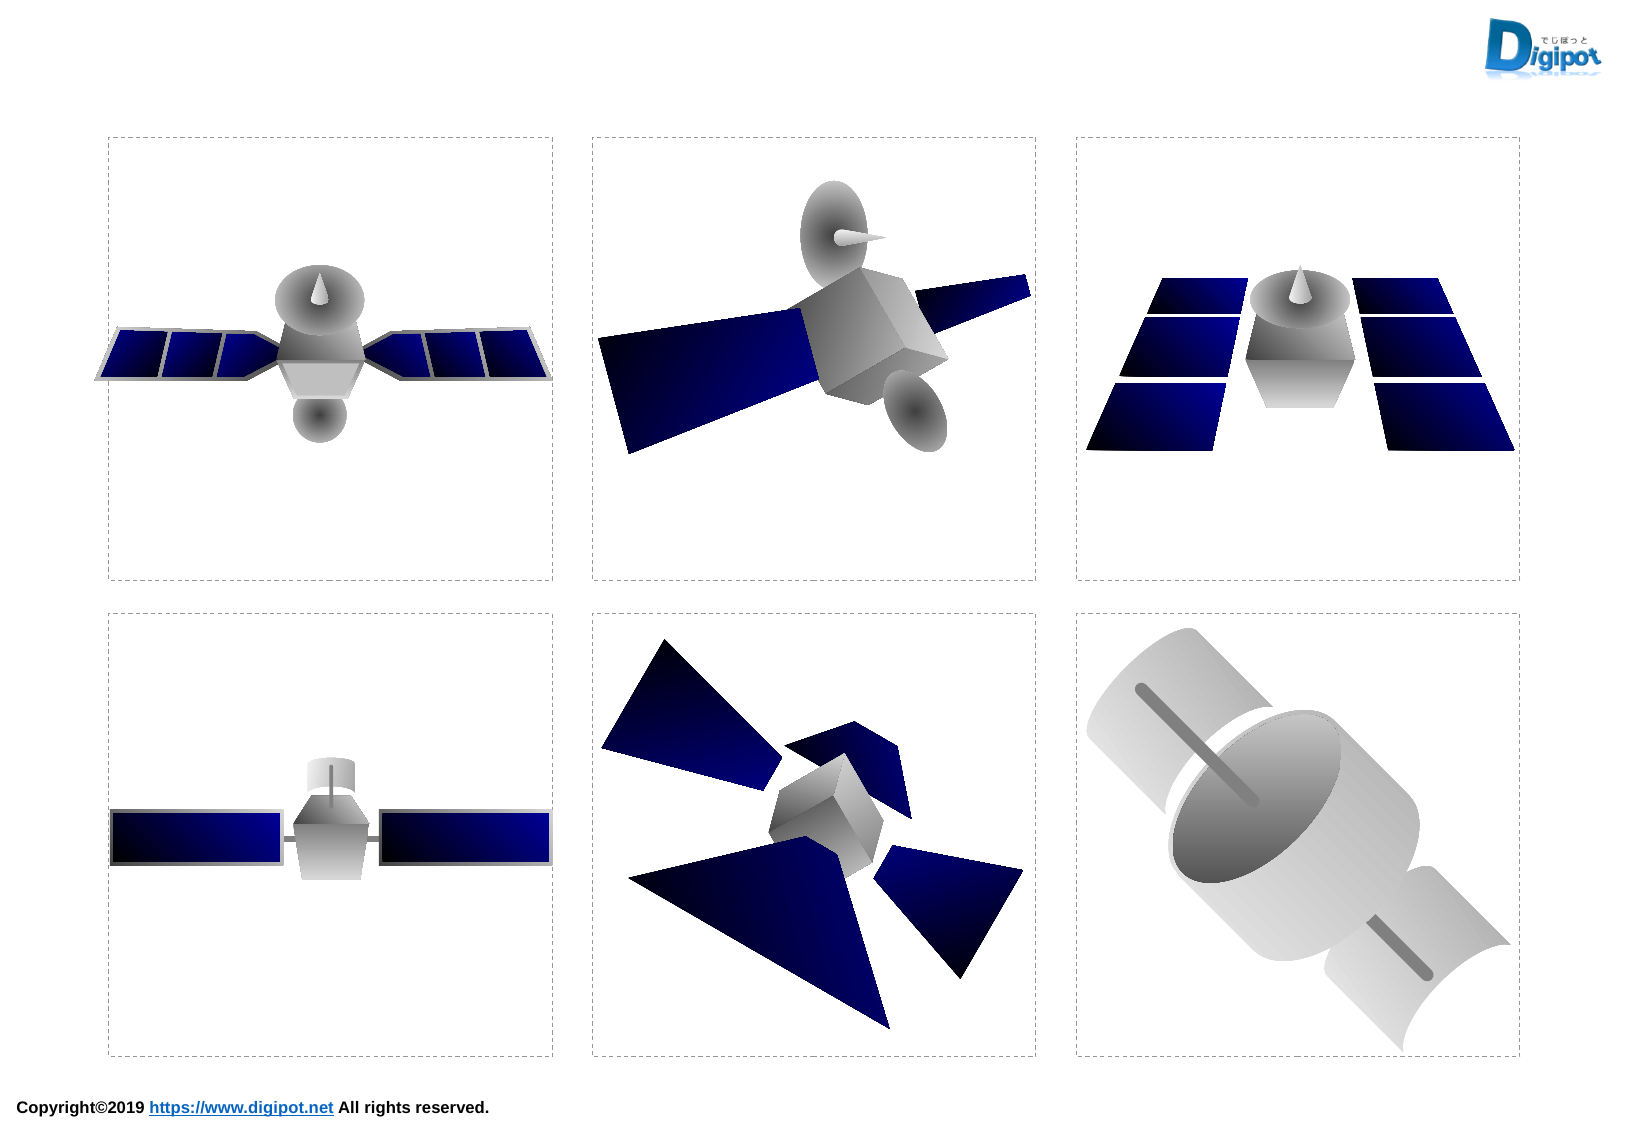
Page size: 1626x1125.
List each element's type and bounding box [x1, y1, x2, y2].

text_box [1096, 648, 1486, 1018]
text_box [622, 671, 1001, 962]
text_box [94, 265, 553, 443]
text_box [610, 180, 1030, 456]
picture [1485, 18, 1602, 82]
text_box [109, 757, 553, 880]
text_box [1085, 265, 1515, 451]
